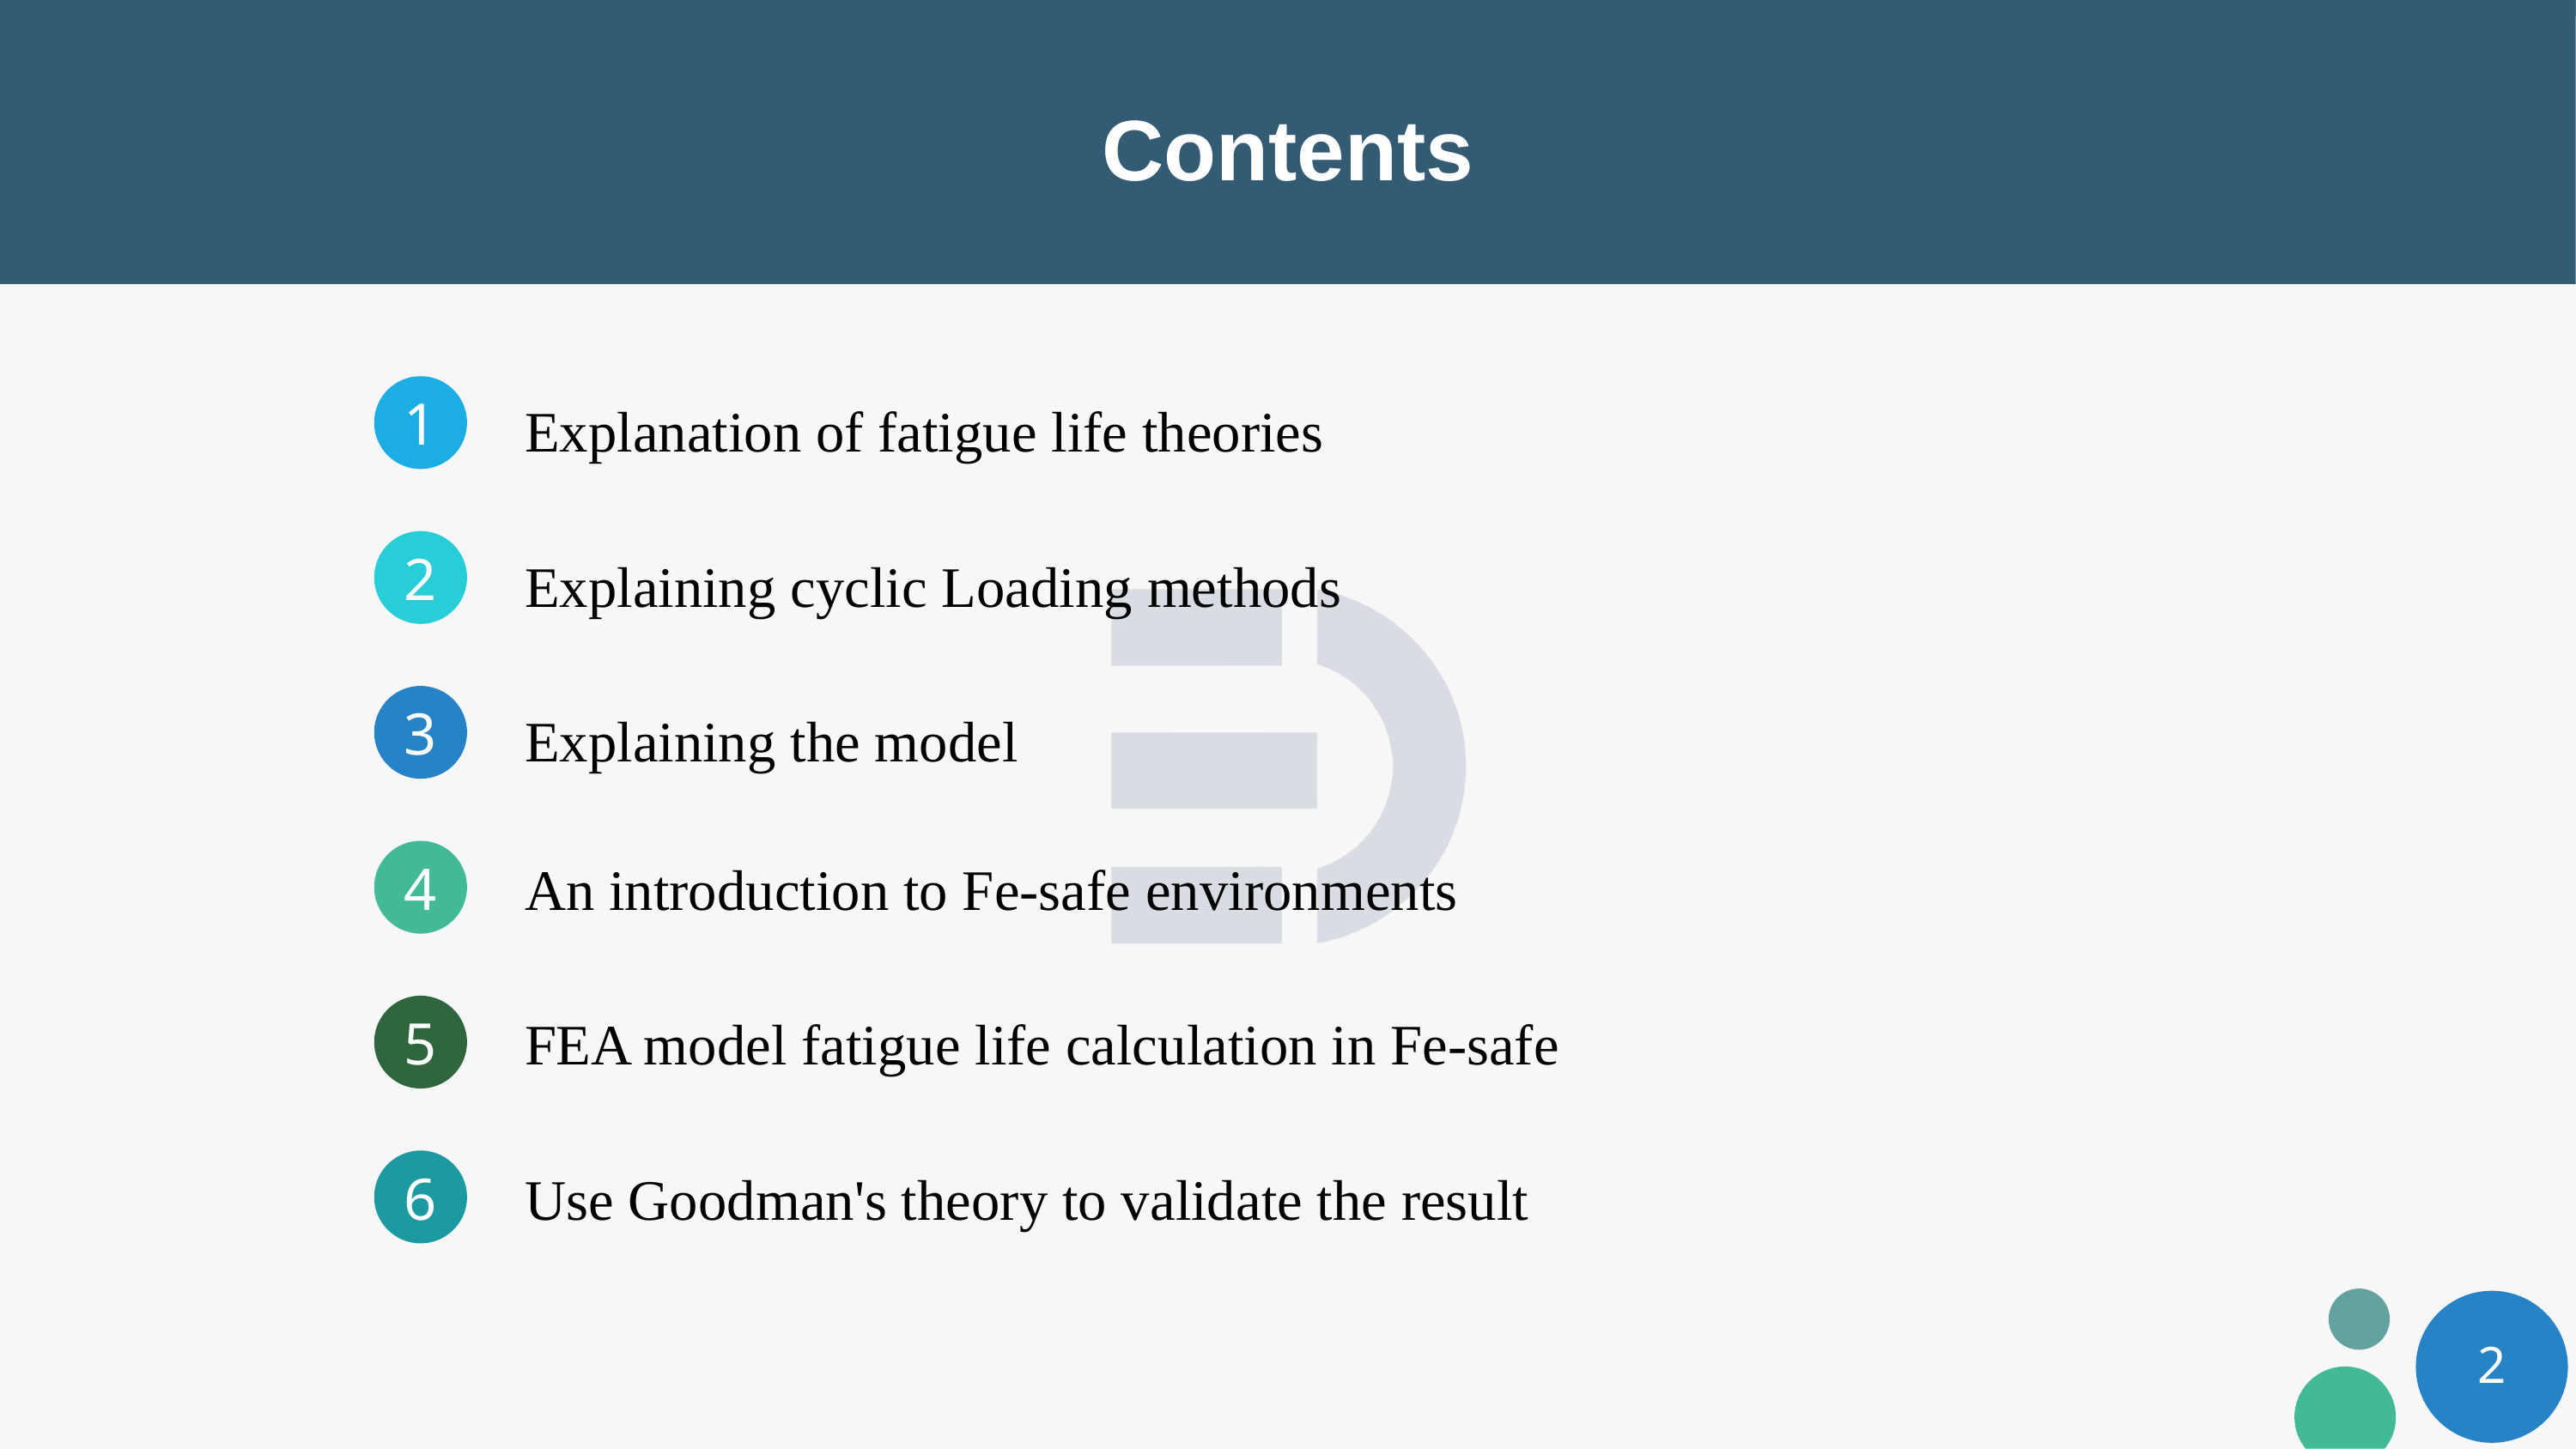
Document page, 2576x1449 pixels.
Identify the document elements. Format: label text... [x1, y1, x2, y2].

list FEA model fatigue life calculation in Fe-safe [501, 979, 2236, 1106]
list Explanation of fatigue life theories [501, 360, 2236, 486]
list Use Goodman's theory to validate the result [501, 1134, 2236, 1260]
list An introduction to Fe-safe environments [501, 824, 2236, 950]
slide_number 2 [2415, 1328, 2568, 1406]
list Explaining the model [501, 669, 2236, 795]
title Contents [125, 64, 2451, 228]
list Explaining cyclic Loading methods [501, 514, 2236, 640]
